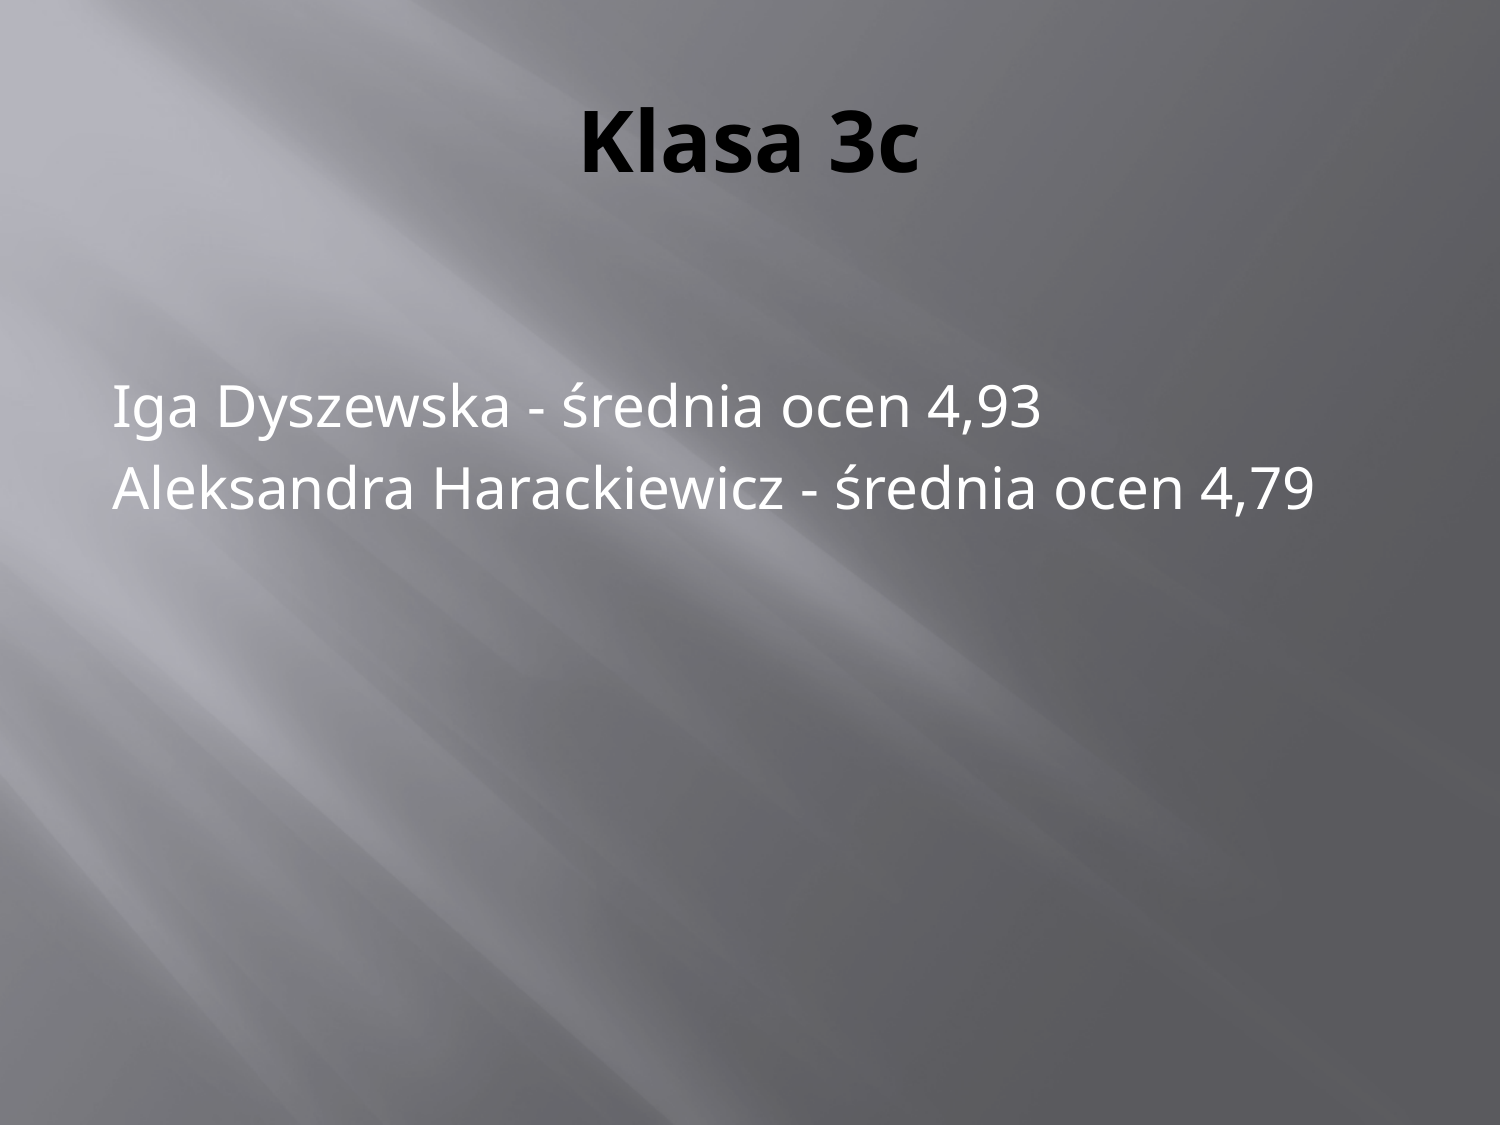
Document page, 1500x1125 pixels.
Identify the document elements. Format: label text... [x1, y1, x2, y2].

list Iga Dyszewska - średnia ocen 4,93 Aleksandra Harackiewicz - średnia ocen 4,79 [75, 361, 1425, 1035]
title Klasa 3c [75, 45, 1425, 233]
